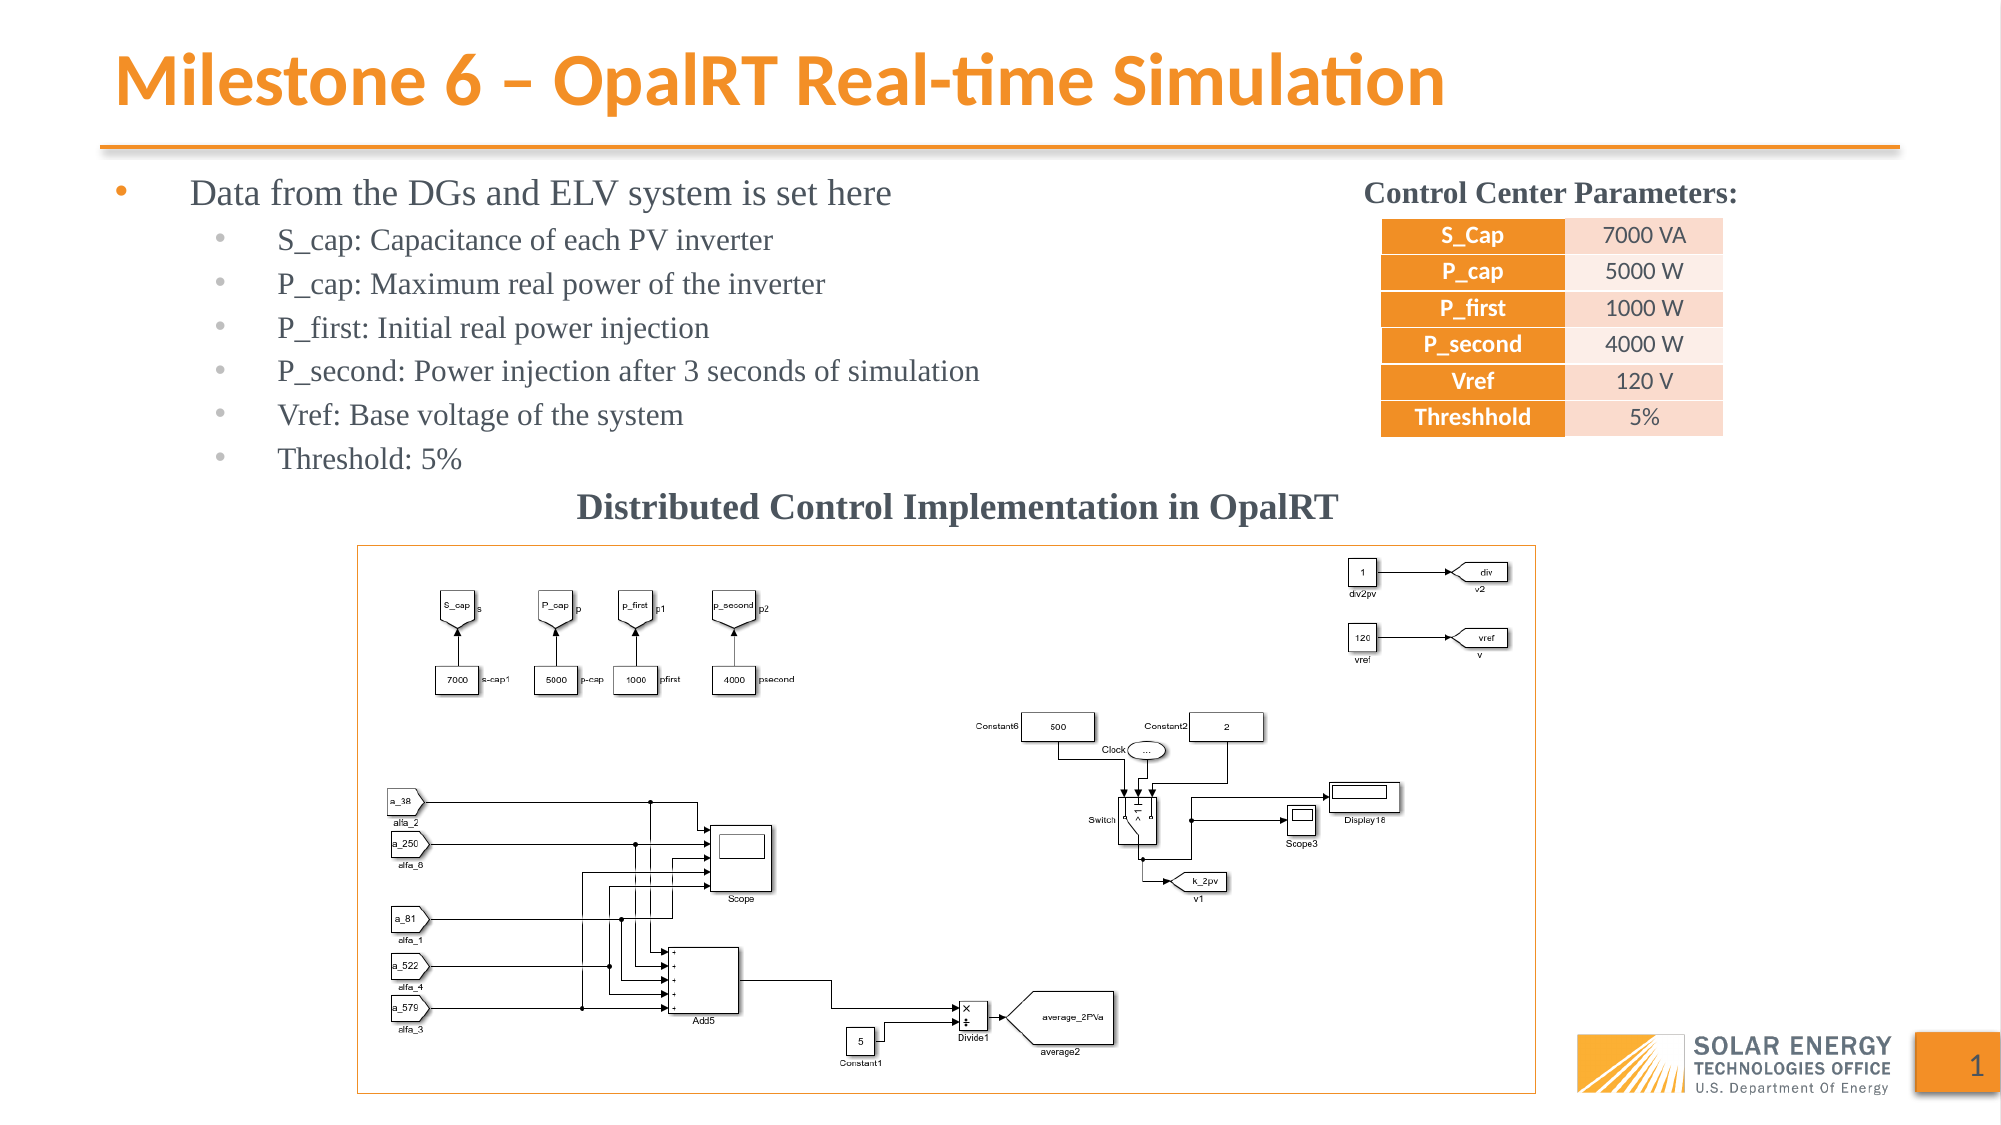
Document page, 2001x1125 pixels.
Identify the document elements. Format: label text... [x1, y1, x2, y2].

table_cell 5% [1565, 401, 1723, 436]
text_box Distributed Control Implementation in OpalRT [561, 475, 1382, 535]
table_cell Threshhold [1381, 401, 1565, 437]
table_cell P_second [1382, 328, 1565, 363]
picture [357, 545, 1537, 1094]
list Data from the DGs and ELV system is set here S_cap: Capacitance of each PV inverter P_cap: Maximum real power of the inverter P_first: Initial real power injection P_second: Power injection after 3 seconds of simulation Vref: Base voltage of the system Threshold: 5% [99, 160, 1900, 907]
table_header S_Cap [1382, 219, 1565, 254]
table_cell 1000 W [1565, 292, 1723, 327]
picture [1570, 1026, 1900, 1100]
table_cell 120 V [1565, 365, 1723, 400]
text_box Control Center Parameters: [1348, 165, 1831, 218]
table_cell P_cap [1381, 255, 1565, 290]
title Milestone 6 – OpalRT Real-time Simulation [99, 2, 1900, 148]
table_cell Vref [1381, 365, 1565, 400]
slide_number 1 [1918, 1033, 2000, 1094]
table_cell P_first [1381, 292, 1565, 327]
table_header 7000 VA [1565, 218, 1723, 254]
table_cell 5000 W [1565, 255, 1723, 290]
table_cell 4000 W [1565, 328, 1723, 363]
